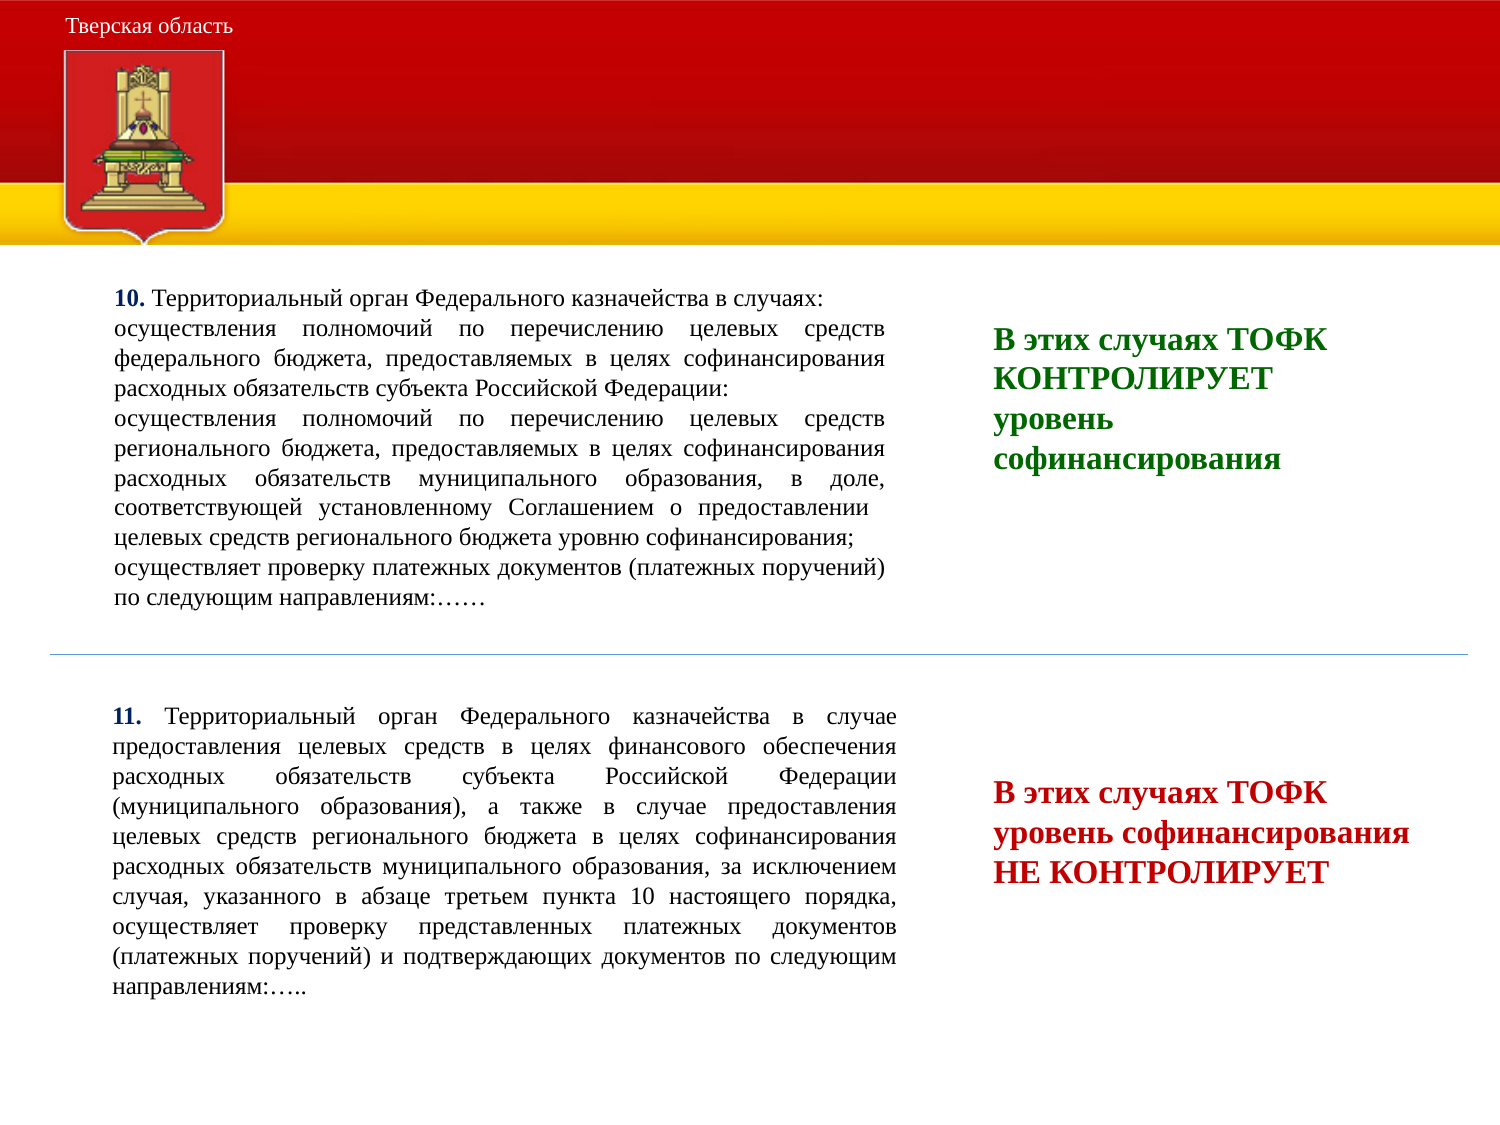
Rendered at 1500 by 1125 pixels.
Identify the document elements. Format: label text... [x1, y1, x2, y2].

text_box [0, 0, 1500, 245]
text_box В этих случаях ТОФК уровень софинансирования НЕ КОНТРОЛИРУЕТ [978, 763, 1445, 898]
text_box 10. Территориальный орган Федерального казначейства в случаях: осуществления полномочий по перечислению целевых средств федерального бюджета, предоставляемых в целях софинансирования расходных обязательств субъекта Российской Федерации: осуществления полномочий по перечислению целевых средств регионального бюджета, предоставляемых в целях софинансирования расходных обязательств муниципального образования, в доле, соответствующей установленному Соглашением о предоставлении целевых средств регионального бюджета уровню софинансирования; осуществляет проверку платежных документов (платежных поручений) по следующим направлениям:…… [99, 273, 901, 619]
text_box 11. Территориальный орган Федерального казначейства в случае предоставления целевых средств в целях финансового обеспечения расходных обязательств субъекта Российской Федерации (муниципального образования), а также в случае предоставления целевых средств регионального бюджета в целях софинансирования расходных обязательств муниципального образования, за исключением случая, указанного в абзаце третьем пункта 10 настоящего порядка, осуществляет проверку представленных платежных документов (платежных поручений) и подтверждающих документов по следующим направлениям:….. [97, 692, 913, 1007]
text_box В этих случаях ТОФК КОНТРОЛИРУЕТ уровень софинансирования [978, 309, 1398, 484]
